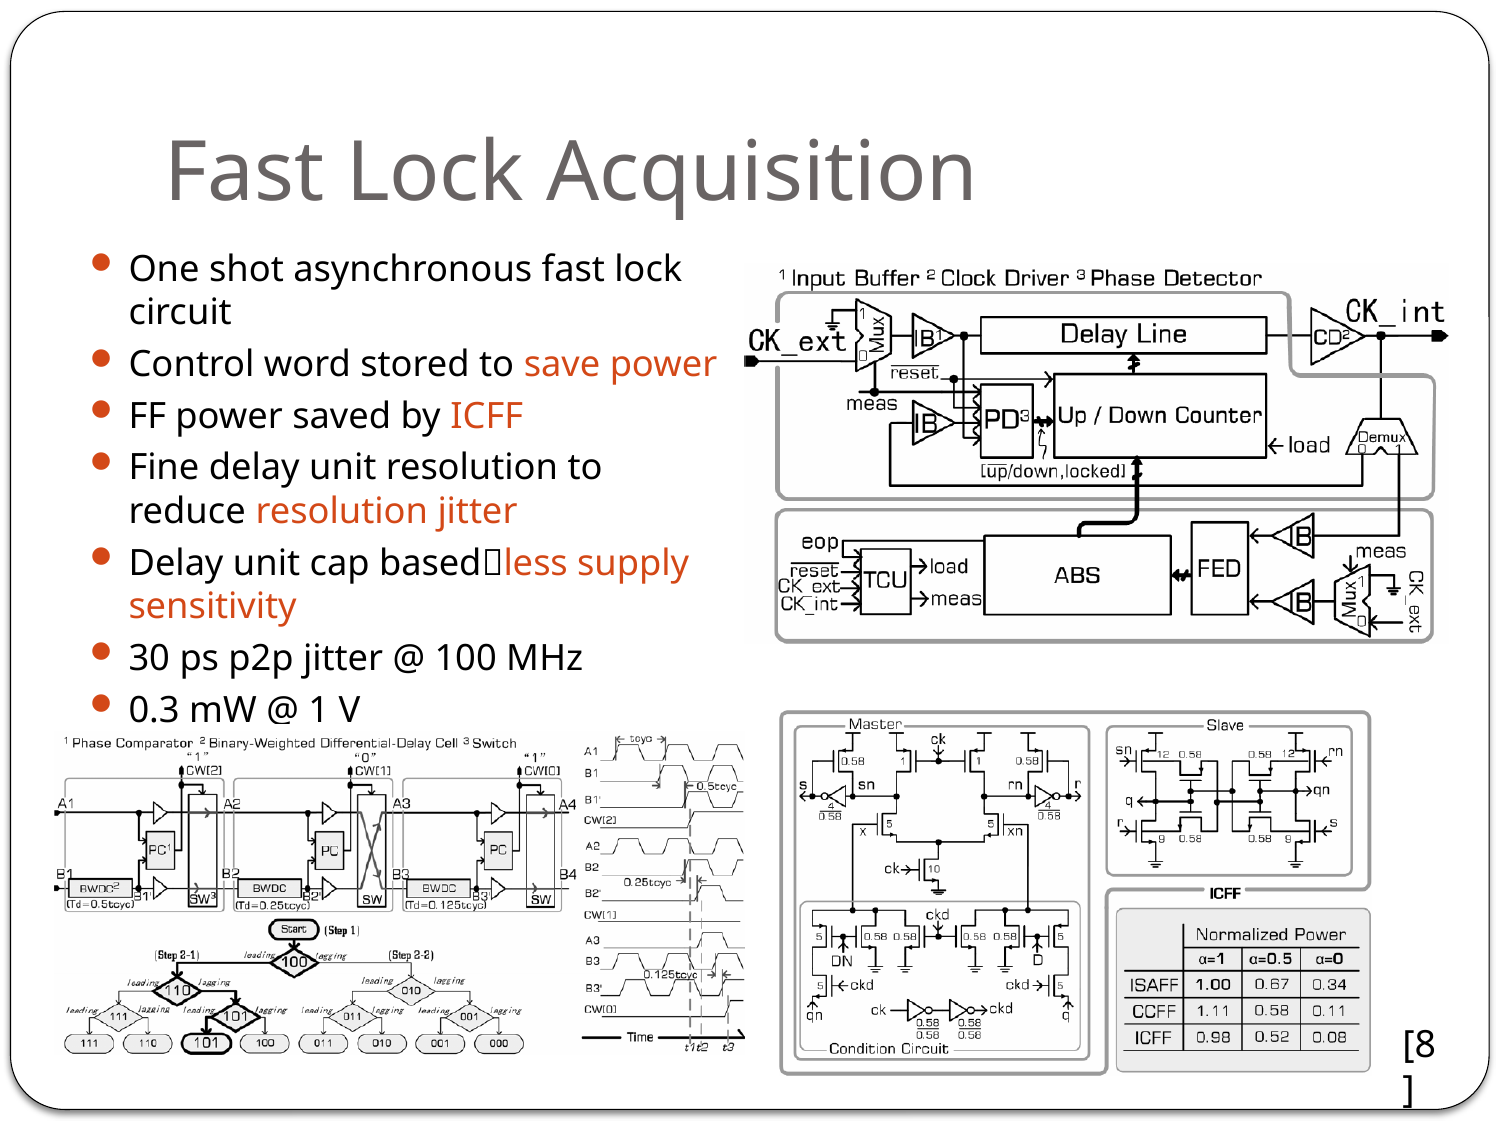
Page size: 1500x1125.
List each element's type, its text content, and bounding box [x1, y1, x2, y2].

picture [774, 699, 1376, 1080]
text_box [8] [1387, 1012, 1463, 1118]
list One shot asynchronous fast lock circuit Control word stored to save power FF power saved by ICFF Fine delay unit resolution to reduce resolution jitter Delay unit cap basedless supply sensitivity 30 ps p2p jitter @ 100 MHz 0.3 mW @ 1 V [75, 237, 738, 723]
picture [49, 724, 752, 1063]
picture [737, 237, 1452, 663]
title Fast Lock Acquisition [150, 45, 1425, 233]
